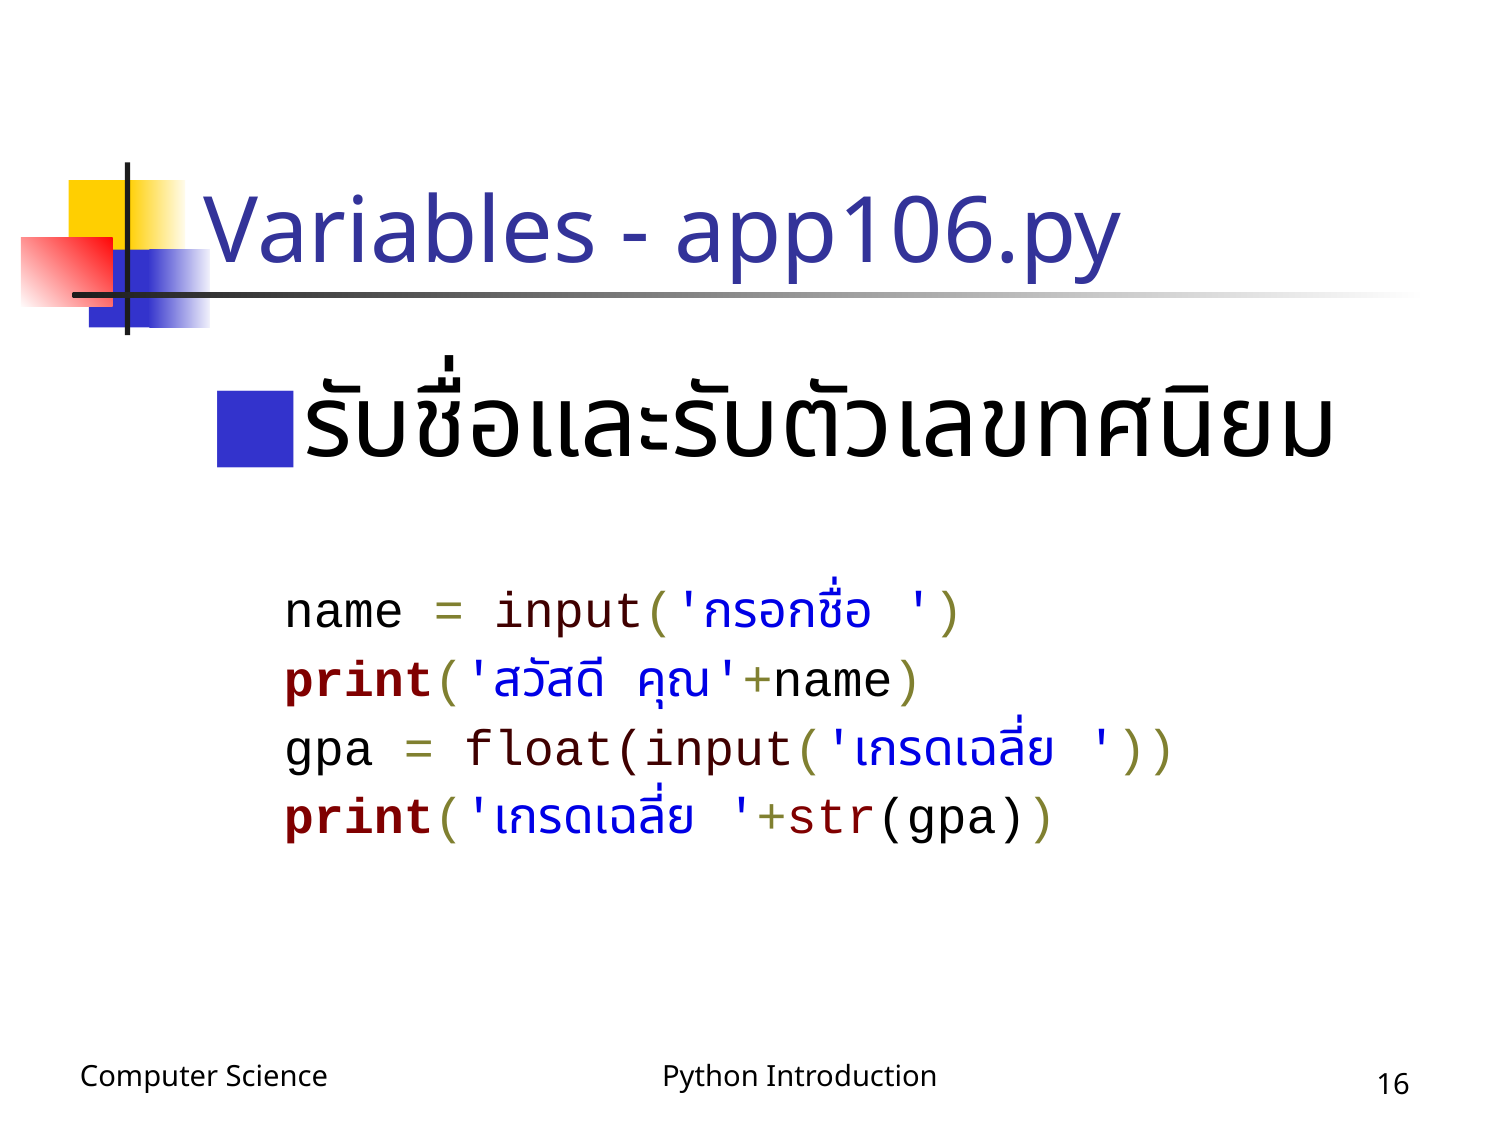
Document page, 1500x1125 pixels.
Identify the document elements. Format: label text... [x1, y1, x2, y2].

title Variables - app106.py [188, 101, 1468, 289]
slide_number ‹#› [1112, 1037, 1425, 1113]
list รับชื่อและรับตัวเลขทศนิยม name = input('กรอกชื่อ ') print('สวัสดี คุณ'+name) gpa = float(input('เกรดเฉลี่ย ')) print('เกรดเฉลี่ย '+str(gpa)) [193, 331, 1469, 998]
